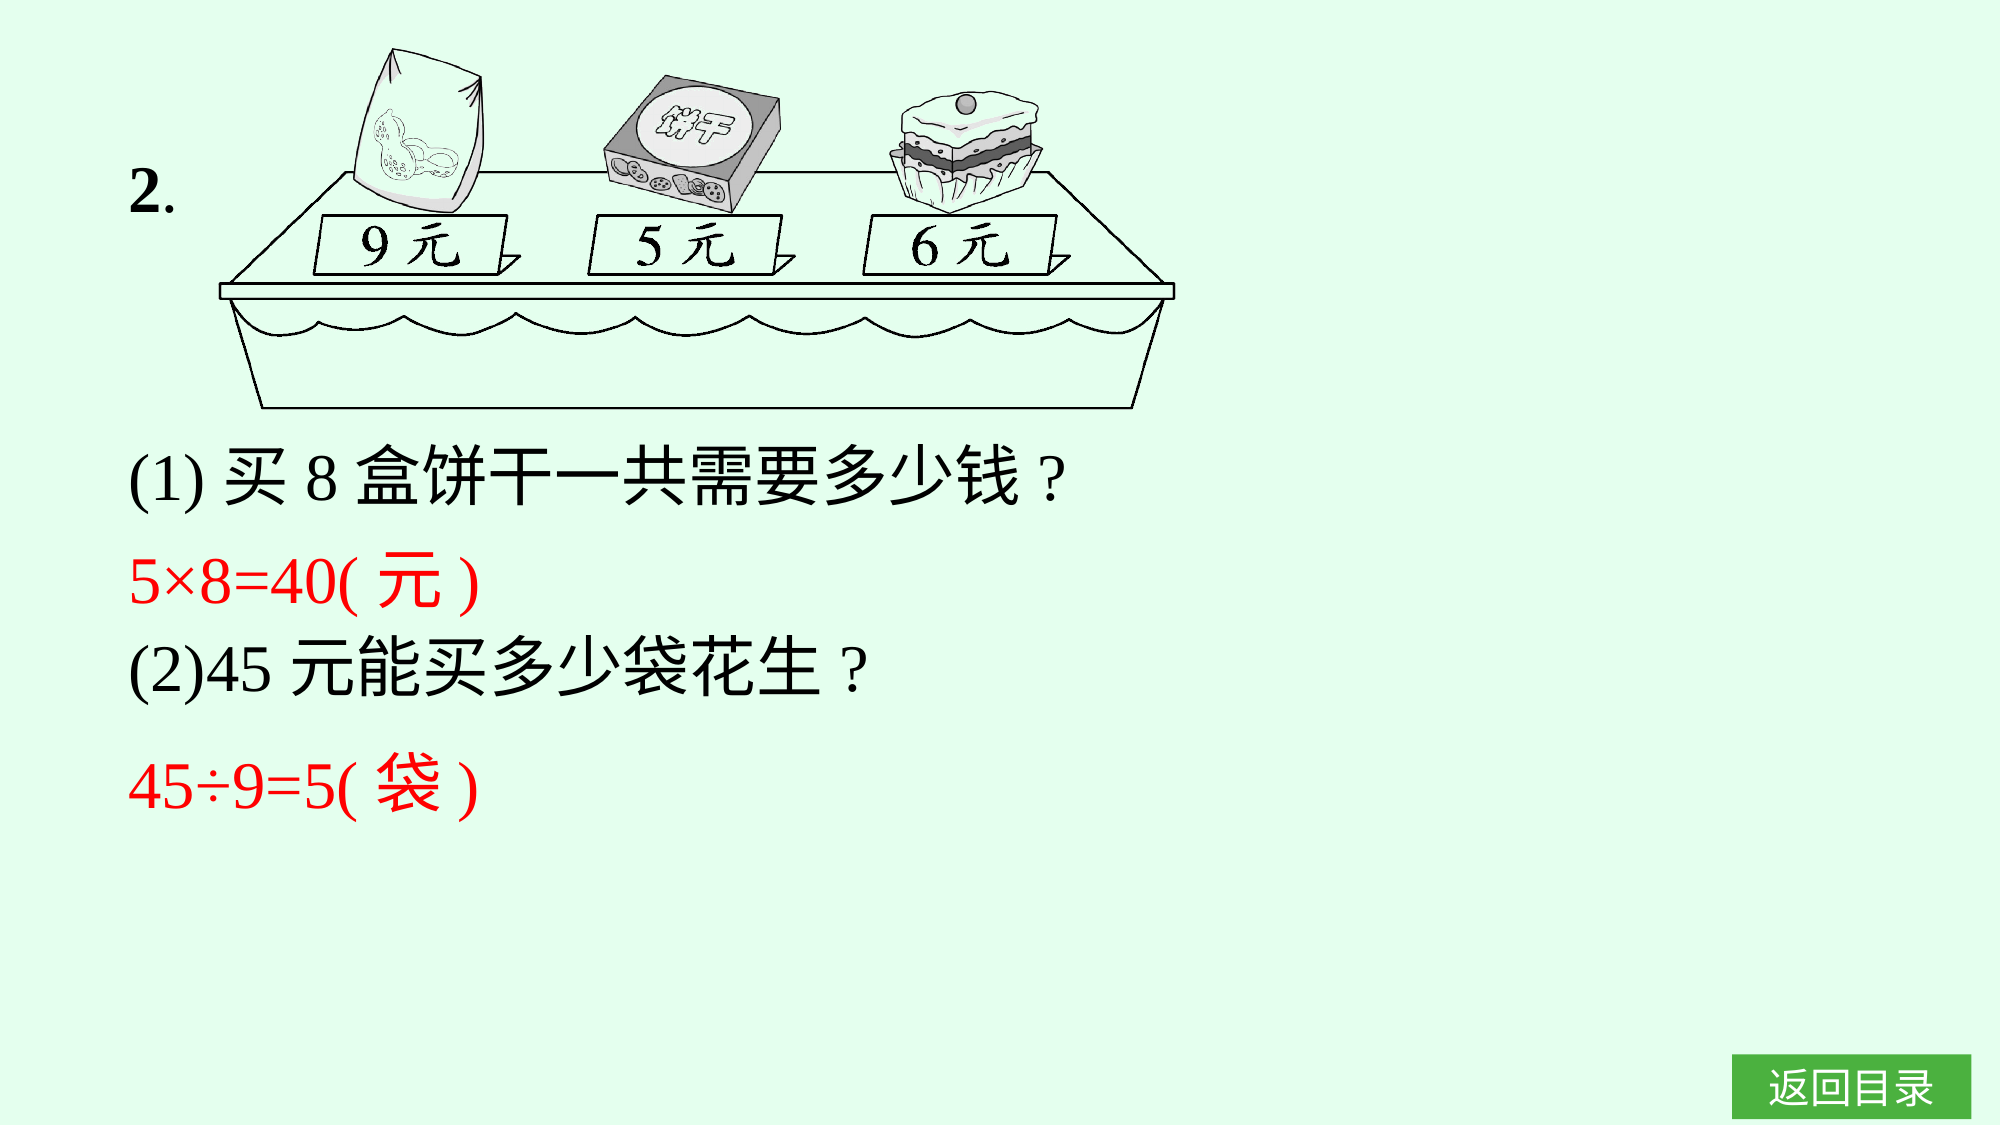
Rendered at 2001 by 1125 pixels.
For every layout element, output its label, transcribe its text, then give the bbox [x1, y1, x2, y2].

text_box 45÷9=5(袋) [113, 719, 496, 830]
text_box 2. (1)买8盒饼干一共需要多少钱? (2)45元能买多少袋花生? [113, 122, 1887, 713]
text_box 5×8=40(元) [113, 513, 496, 625]
picture [217, 44, 1177, 413]
